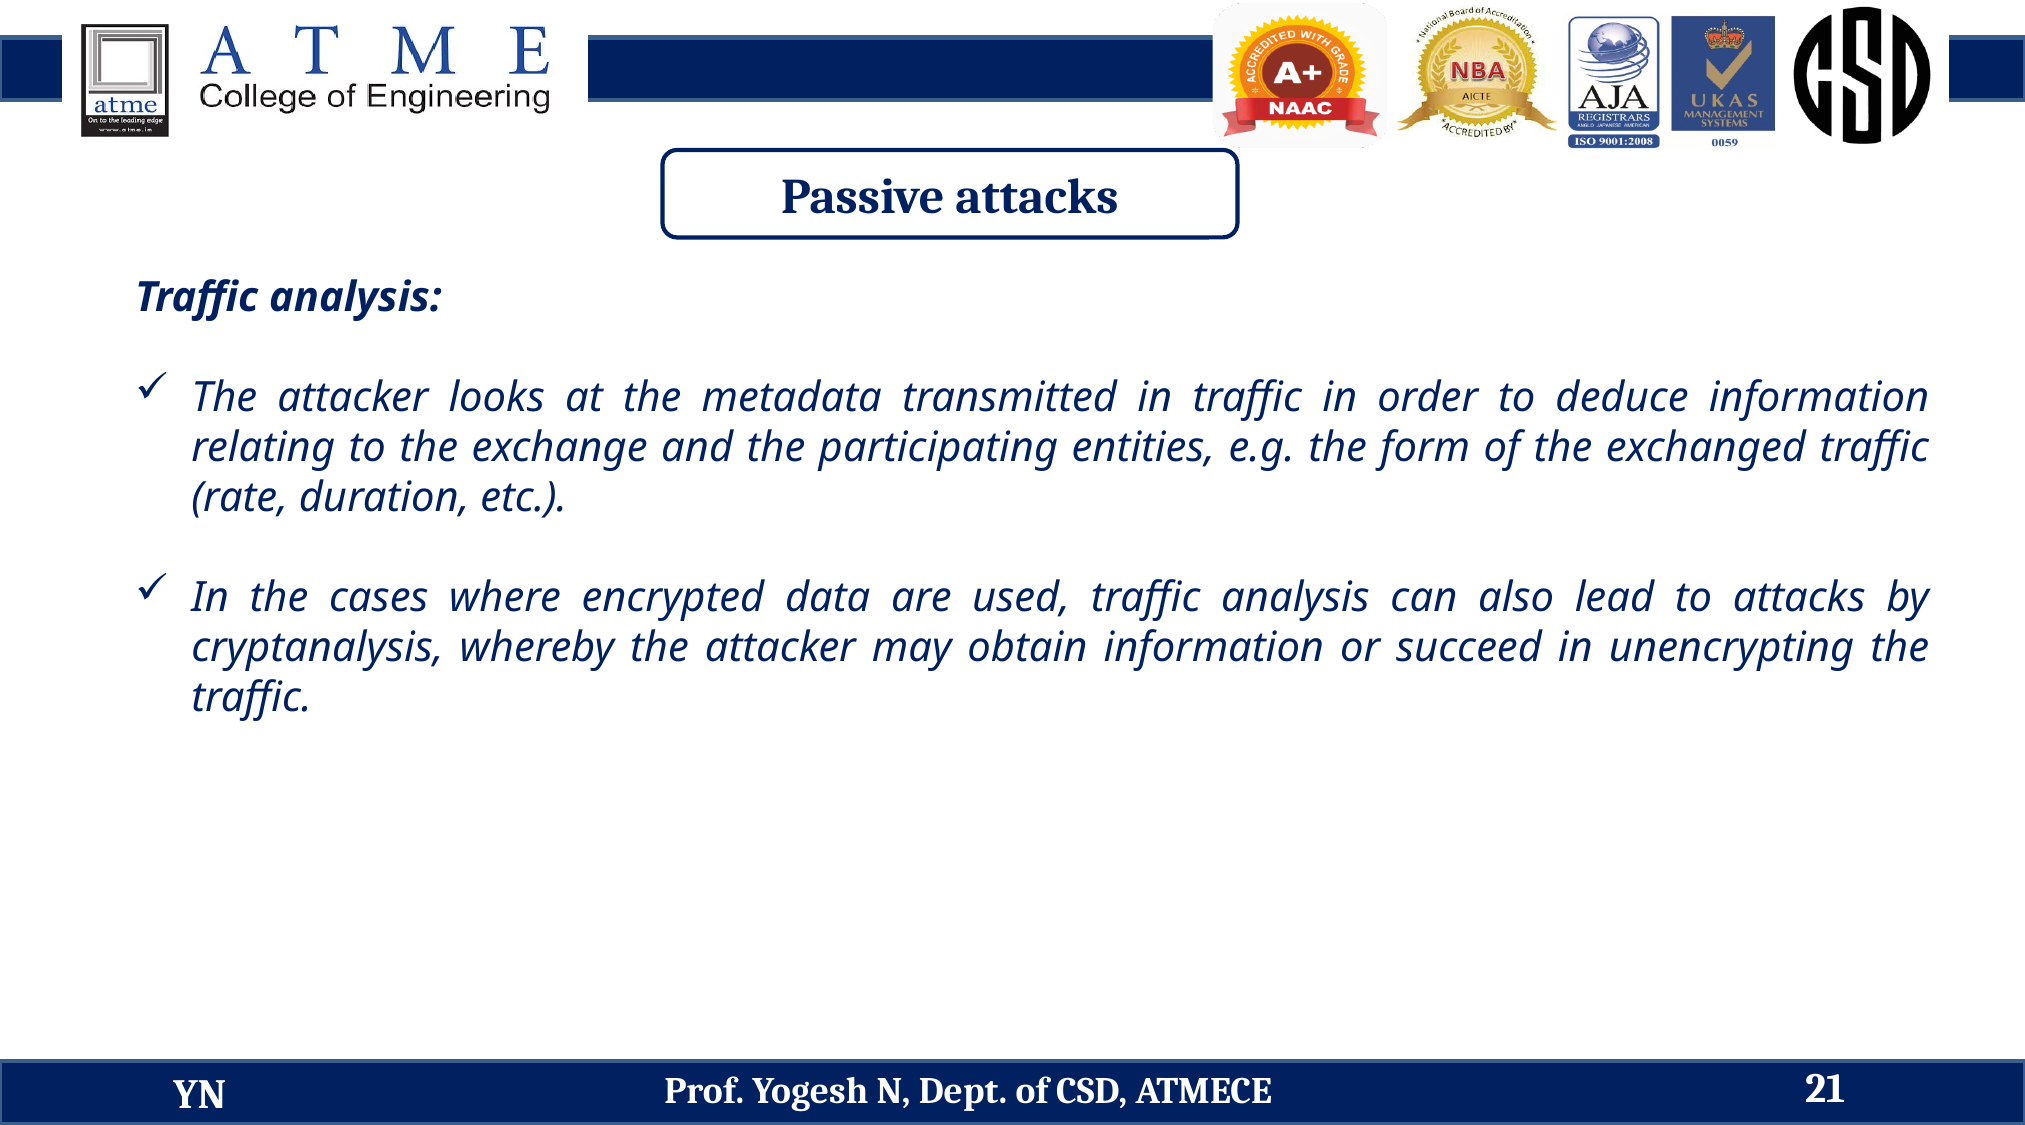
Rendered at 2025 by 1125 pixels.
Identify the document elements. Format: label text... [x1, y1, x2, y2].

picture [1212, 0, 1949, 150]
text_box YN [0, 1059, 400, 1125]
text_box Passive attacks [660, 147, 1240, 240]
text_box Prof. Yogesh N, Dept. of CSD, ATMECE [562, 1058, 1375, 1119]
text_box 21 [1625, 1053, 2025, 1119]
picture [62, 0, 588, 157]
text_box Traffic analysis: The attacker looks at the metadata transmitted in traffic in order to deduce information relating to the exchange and the participating entities, e.g. the form of the exchanged traffic (rate, duration, etc.). In the cases where encrypted data are used, traffic analysis can also lead to attacks by cryptanalysis, whereby the attacker may obtain information or succeed in unencrypting the traffic. [120, 262, 1946, 728]
